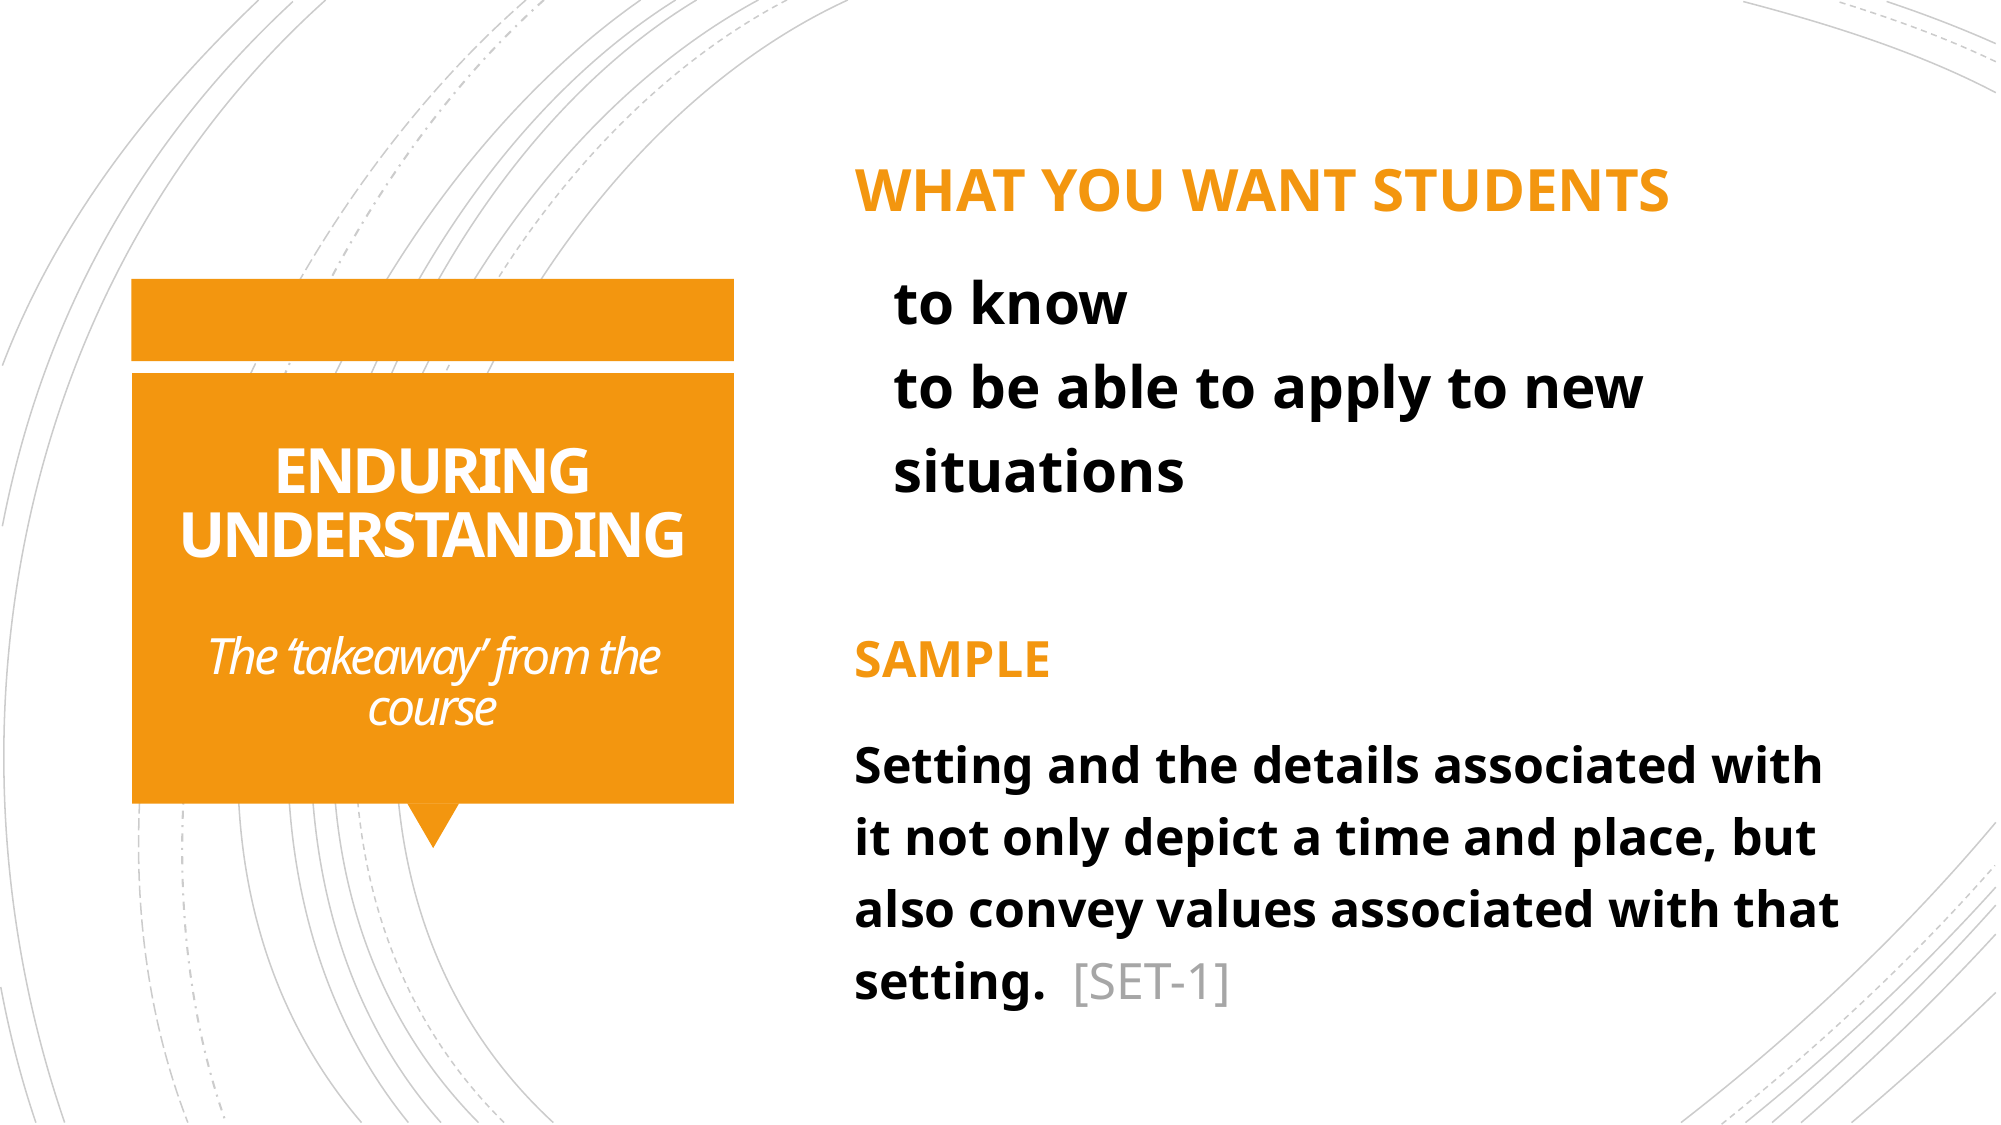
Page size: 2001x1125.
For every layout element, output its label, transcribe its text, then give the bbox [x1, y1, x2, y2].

title ENDURING UNDERSTANDING The ‘takeaway’ from the course [145, 387, 721, 792]
list What you want students [840, 131, 1869, 244]
list Setting and the details associated with it not only depict a time and place, but also convey values associated with that setting. [SET-1] [839, 713, 1868, 994]
list SAMPLE [839, 601, 1868, 713]
list to know to be able to apply to new situations [840, 244, 1869, 523]
